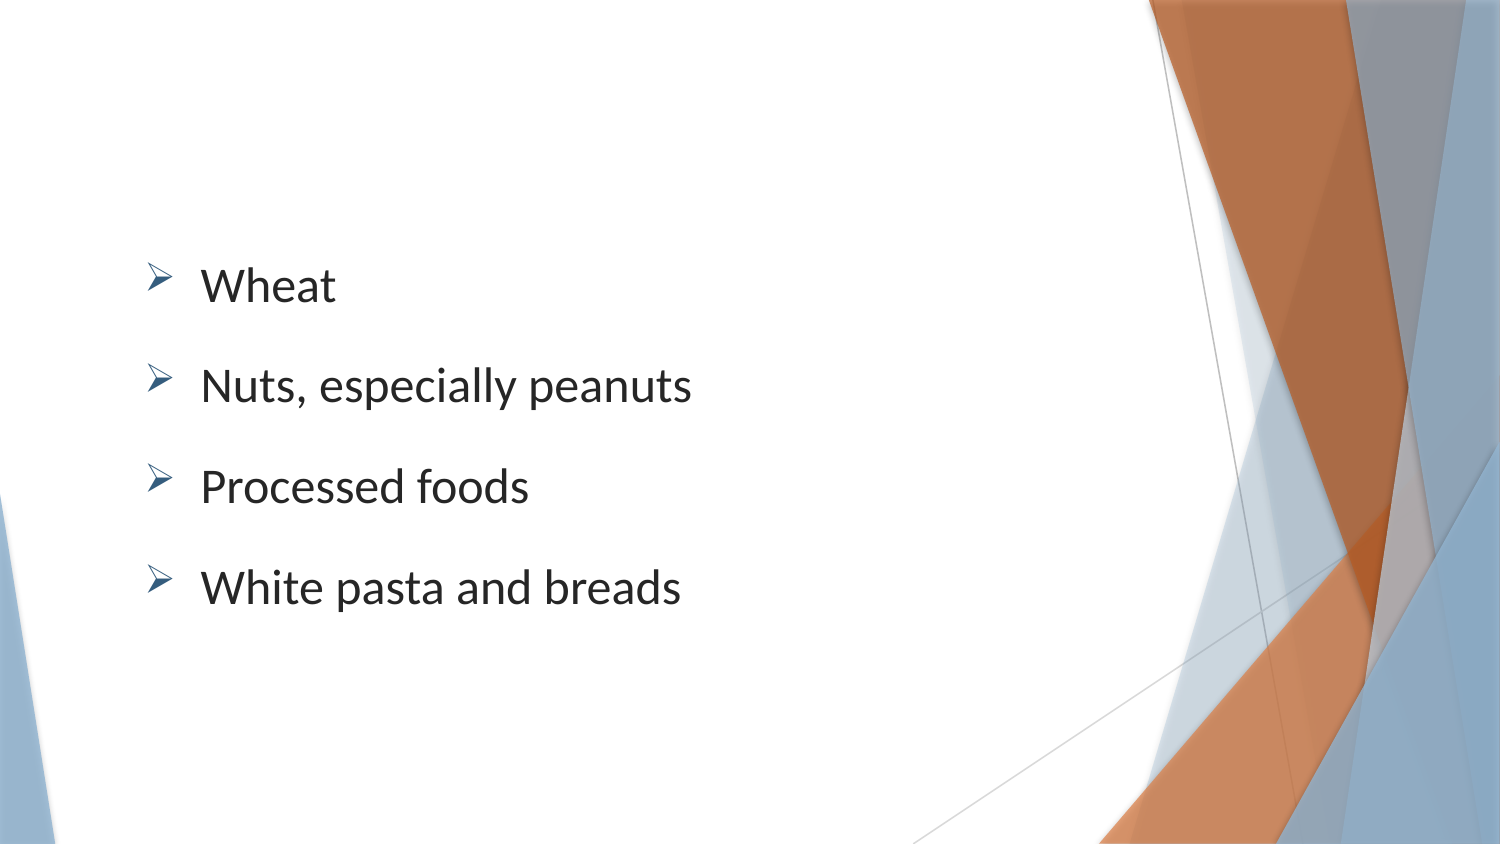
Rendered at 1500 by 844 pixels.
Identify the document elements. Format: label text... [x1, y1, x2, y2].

list Wheat Nuts, especially peanuts Processed foods White pasta and breads [129, 244, 1188, 599]
